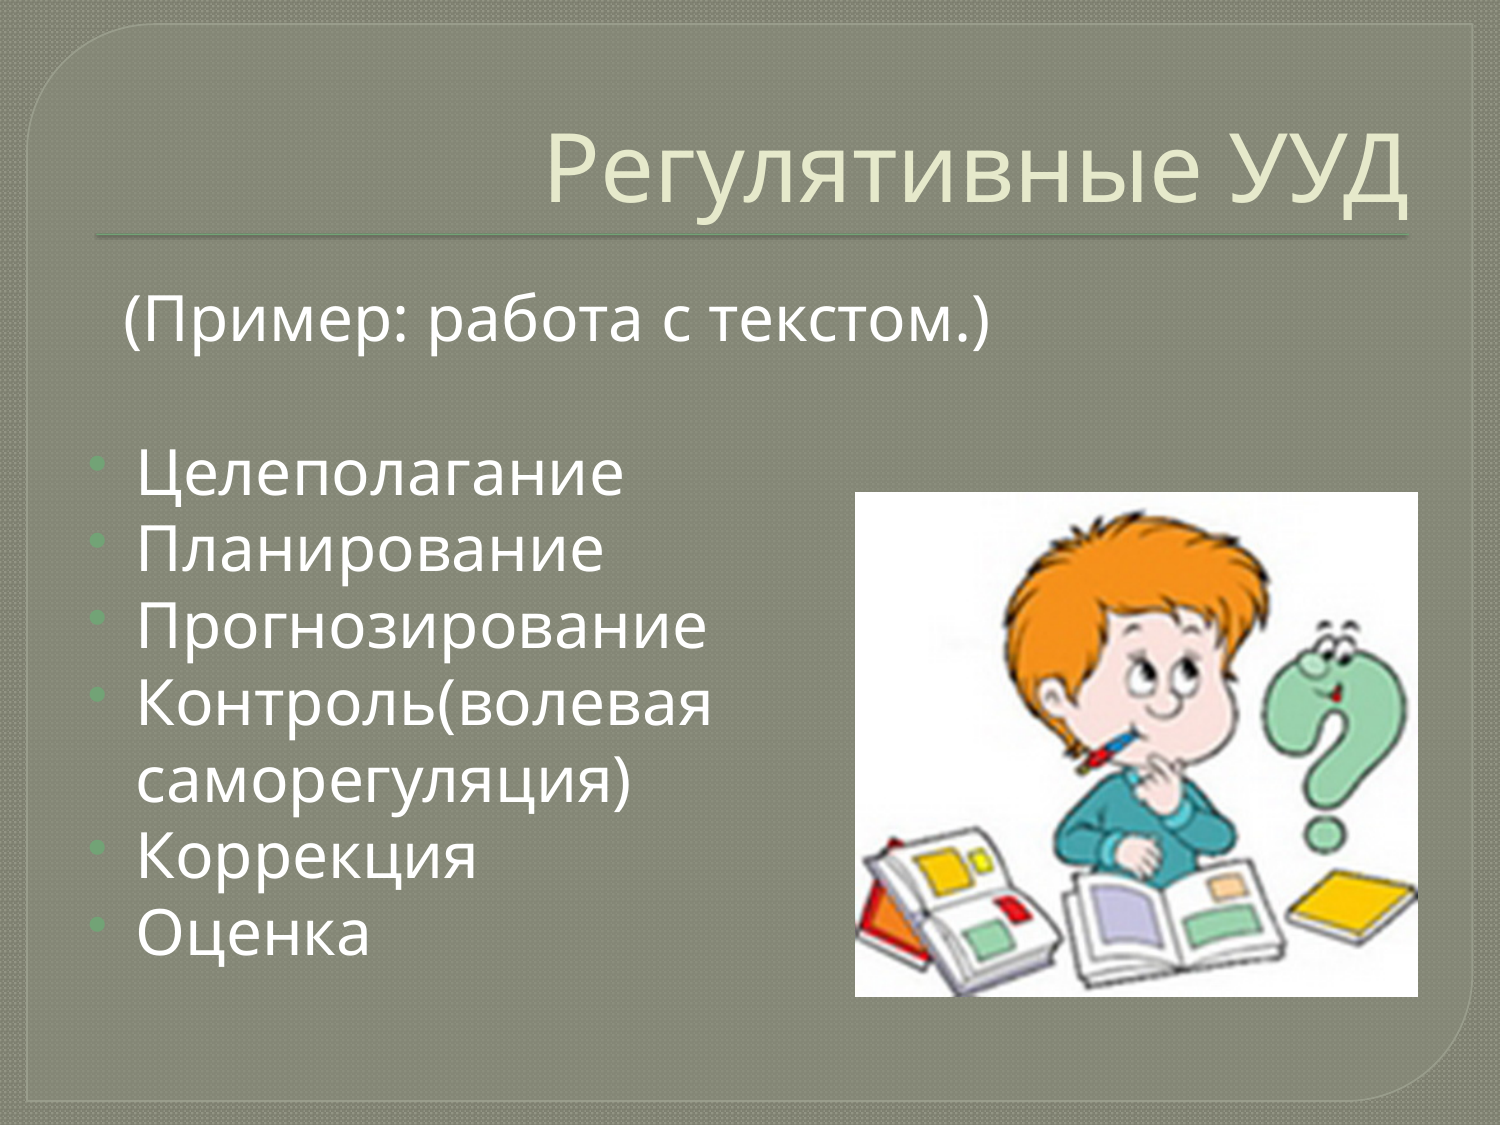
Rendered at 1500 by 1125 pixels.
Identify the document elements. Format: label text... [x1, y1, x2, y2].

list (Пример: работа с текстом.) Целеполагание Планирование Прогнозирование Контроль(волевая саморегуляция) Коррекция Оценка [75, 270, 1008, 1013]
picture [855, 491, 1418, 997]
title Регулятивные УУД [75, 41, 1425, 230]
